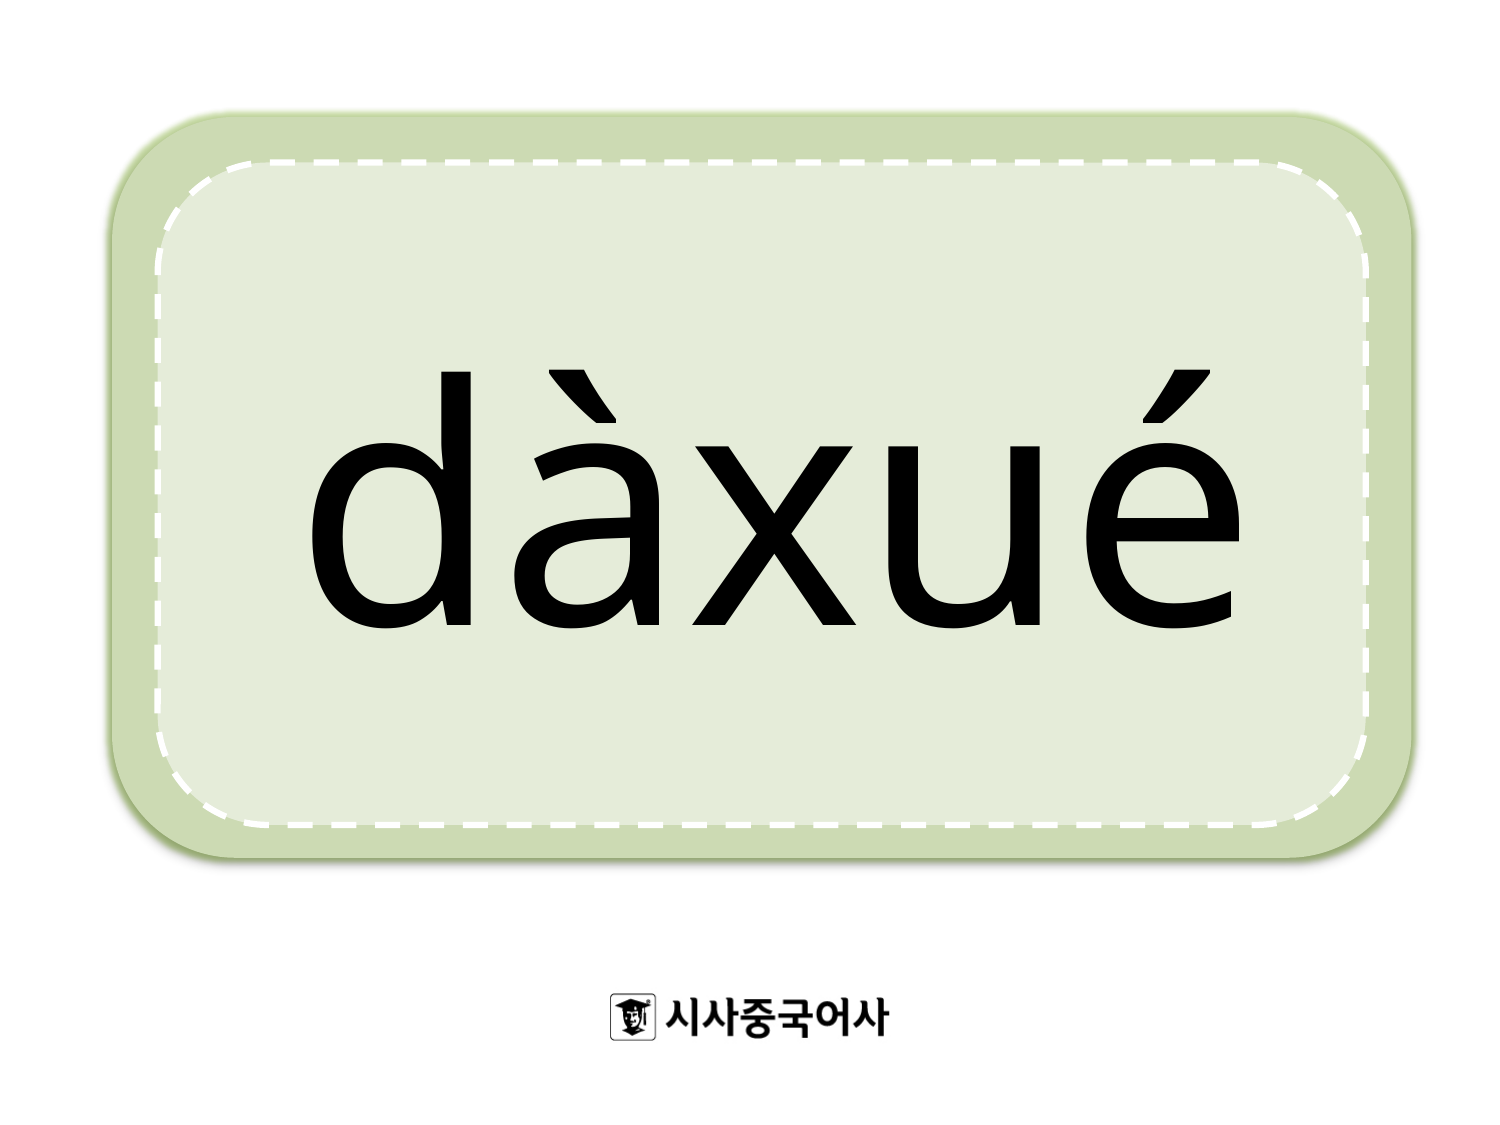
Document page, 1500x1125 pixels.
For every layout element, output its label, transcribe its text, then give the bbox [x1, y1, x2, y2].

text_box dàxué [171, 160, 1380, 824]
picture [602, 987, 898, 1047]
